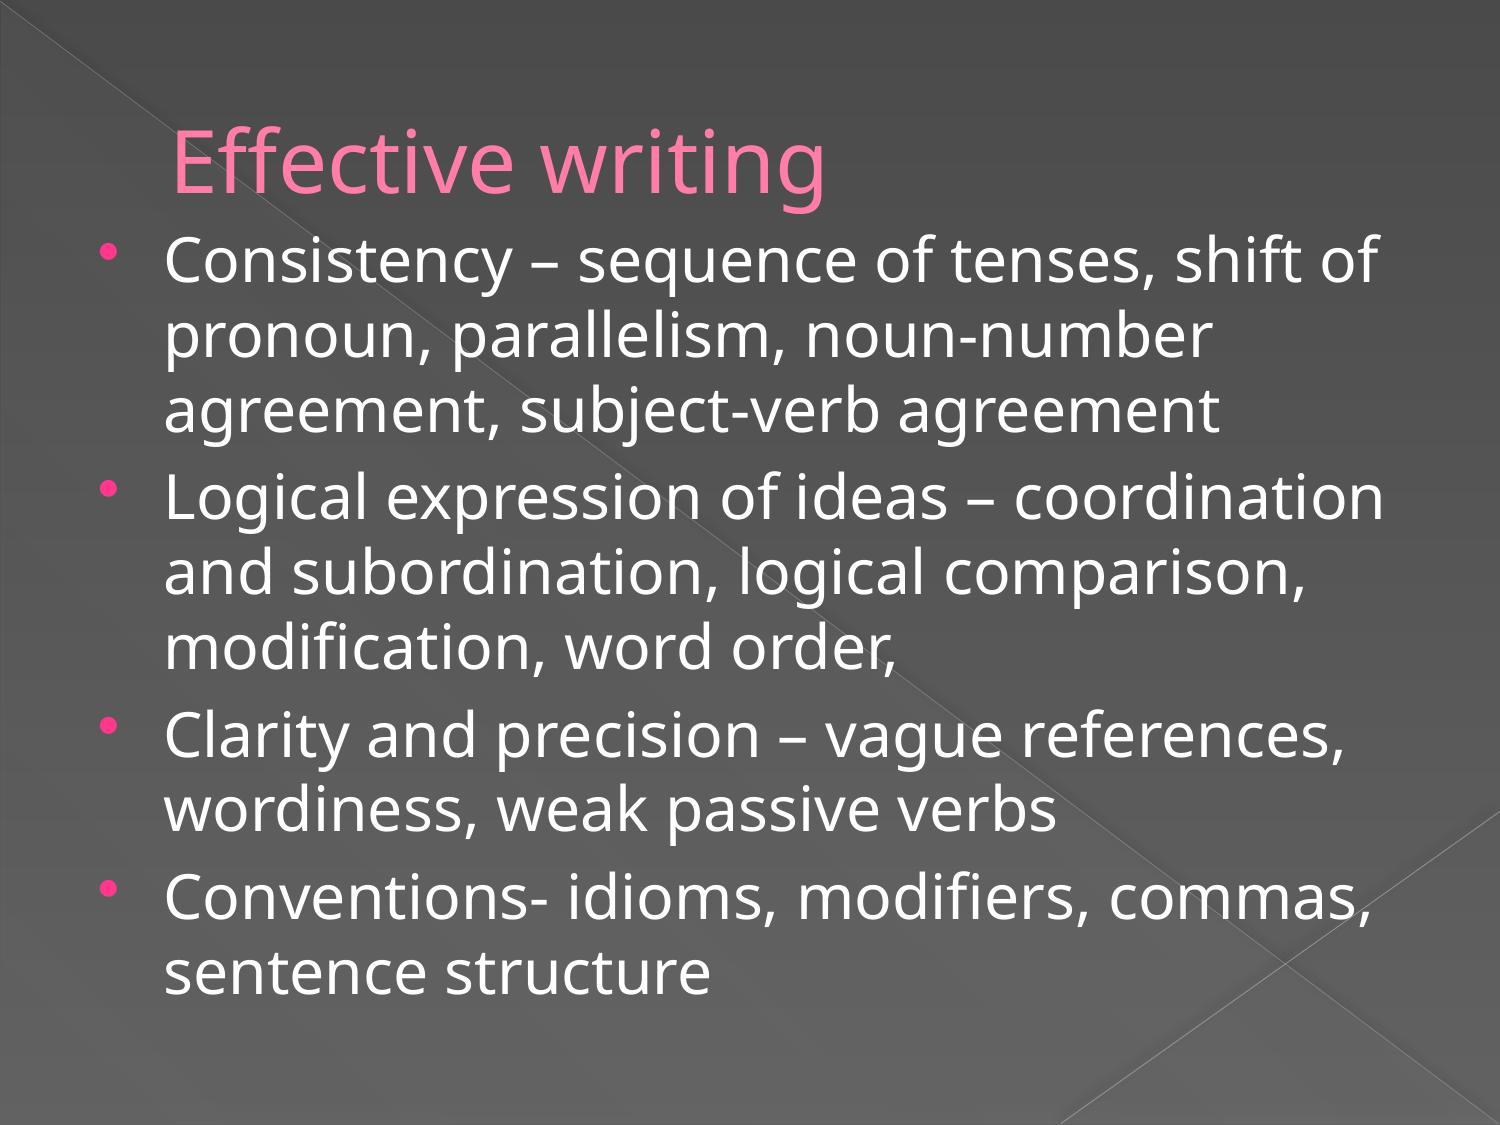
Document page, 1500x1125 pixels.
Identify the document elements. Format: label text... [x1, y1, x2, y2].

title Effective writing [75, 43, 1425, 212]
list Consistency – sequence of tenses, shift of pronoun, parallelism, noun-number agreement, subject-verb agreement Logical expression of ideas – coordination and subordination, logical comparison, modification, word order, Clarity and precision – vague references, wordiness, weak passive verbs Conventions- idioms, modifiers, commas, sentence structure [75, 212, 1425, 1059]
